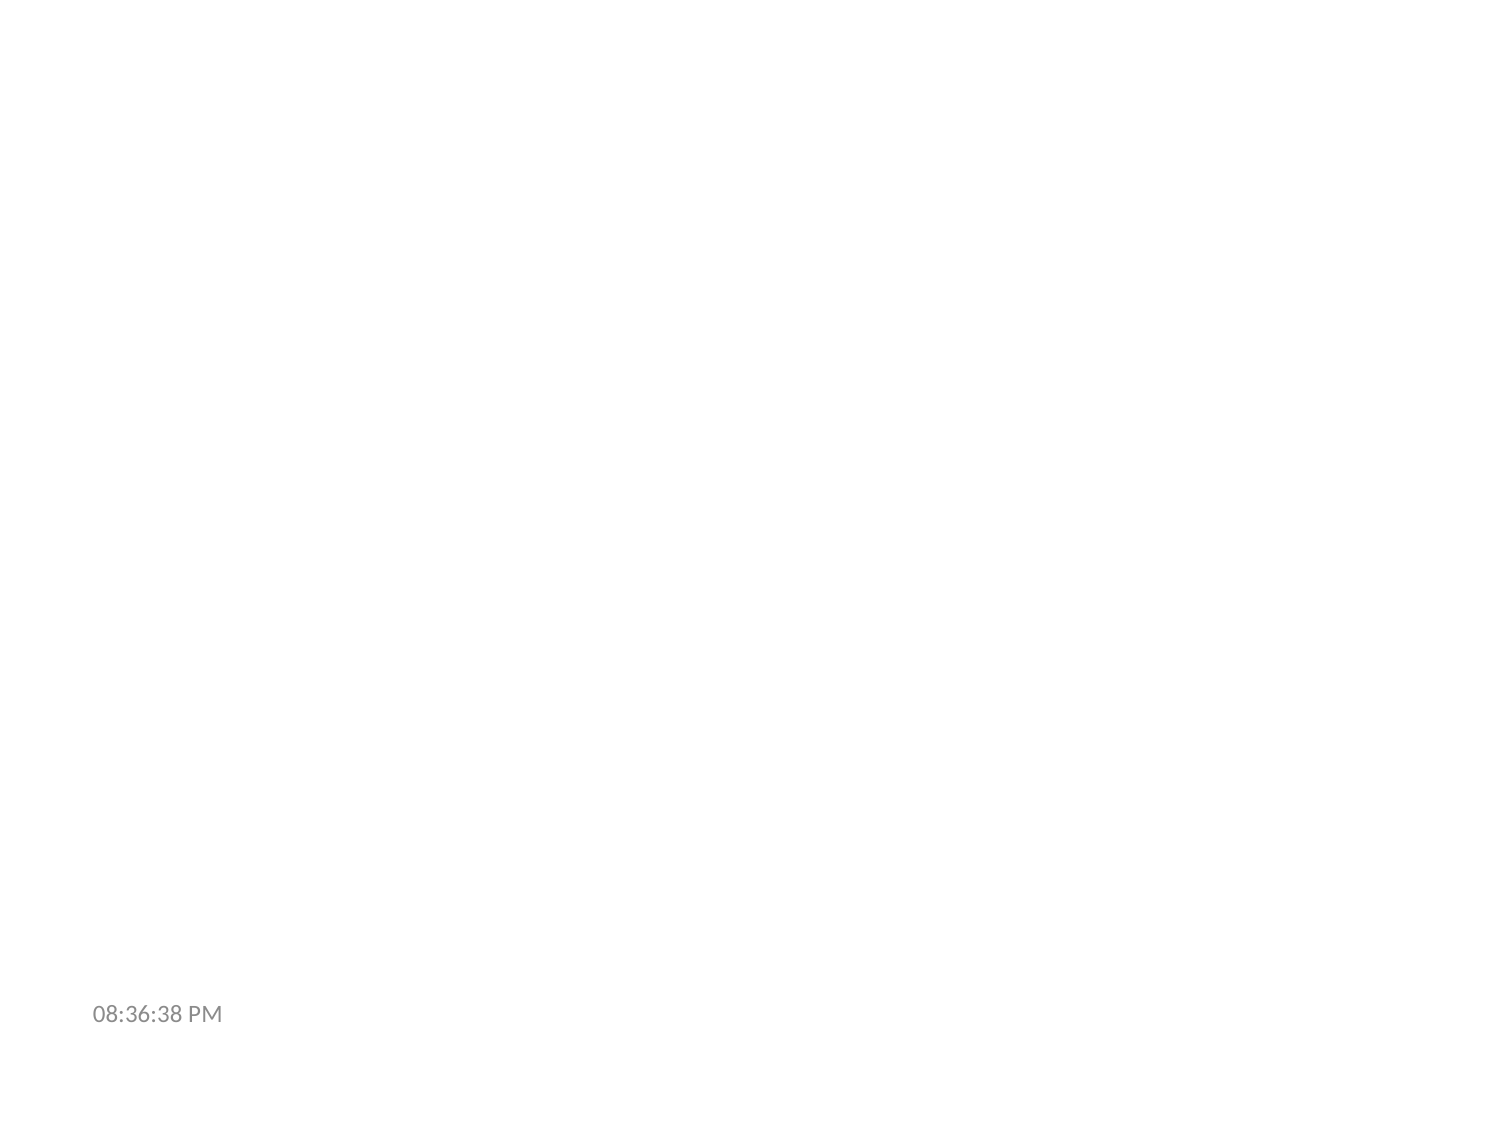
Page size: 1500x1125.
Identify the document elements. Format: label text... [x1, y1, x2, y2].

text_box 3:35:09 PM [77, 982, 428, 1043]
